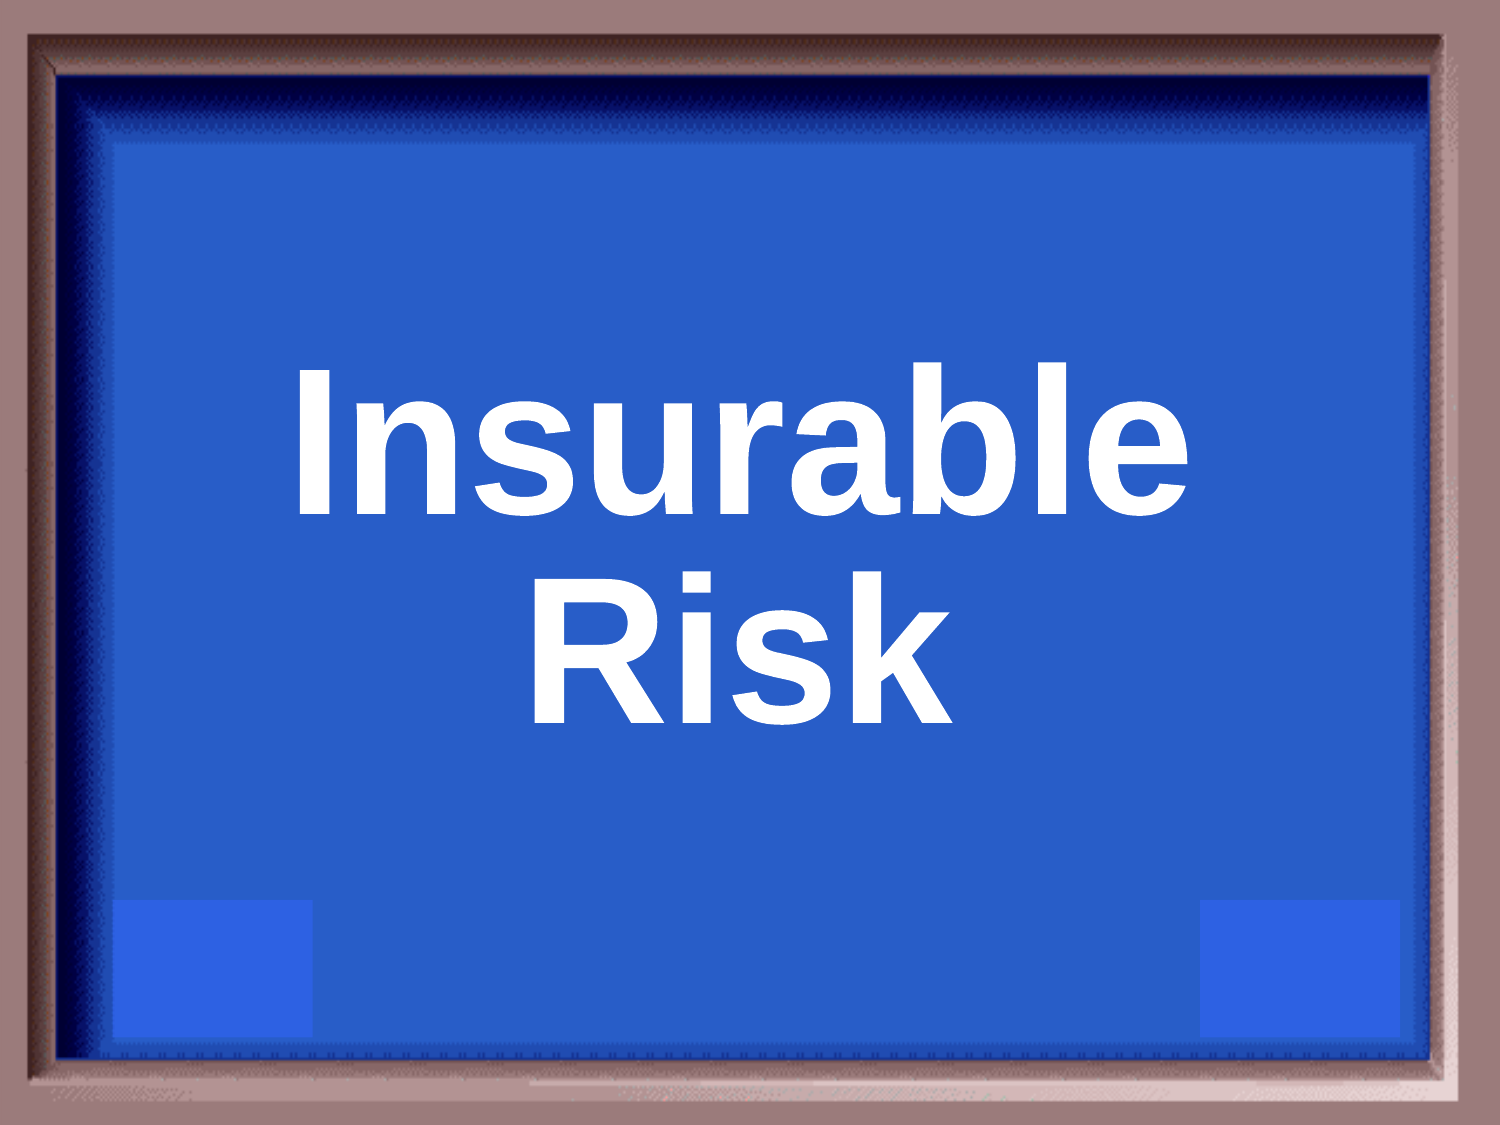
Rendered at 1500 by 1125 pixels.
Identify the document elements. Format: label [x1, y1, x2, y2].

text_box [1200, 899, 1401, 1038]
text_box [112, 899, 313, 1038]
picture [0, 0, 1500, 1125]
